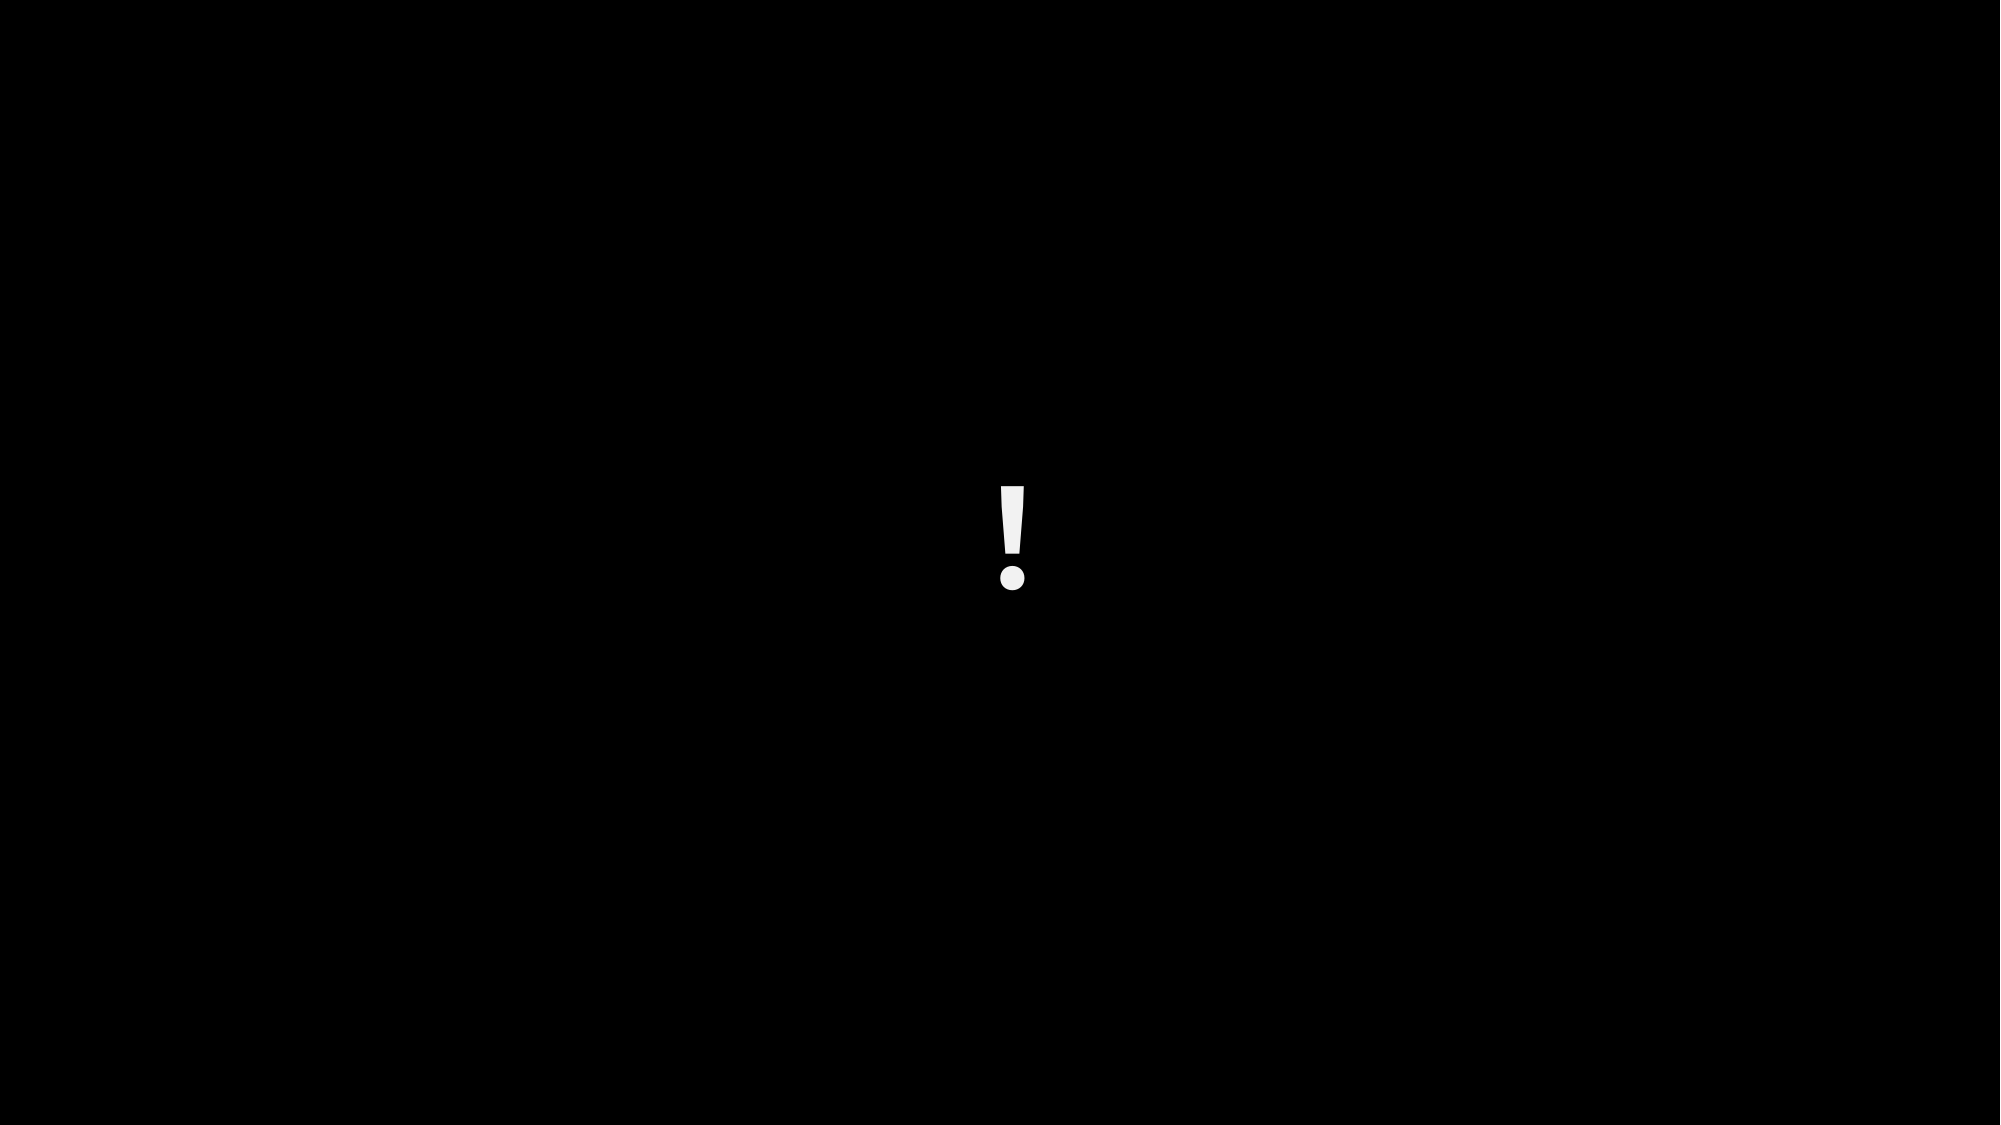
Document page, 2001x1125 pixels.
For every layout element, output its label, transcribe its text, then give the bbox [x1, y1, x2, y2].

text_box ！ [883, 452, 1117, 618]
